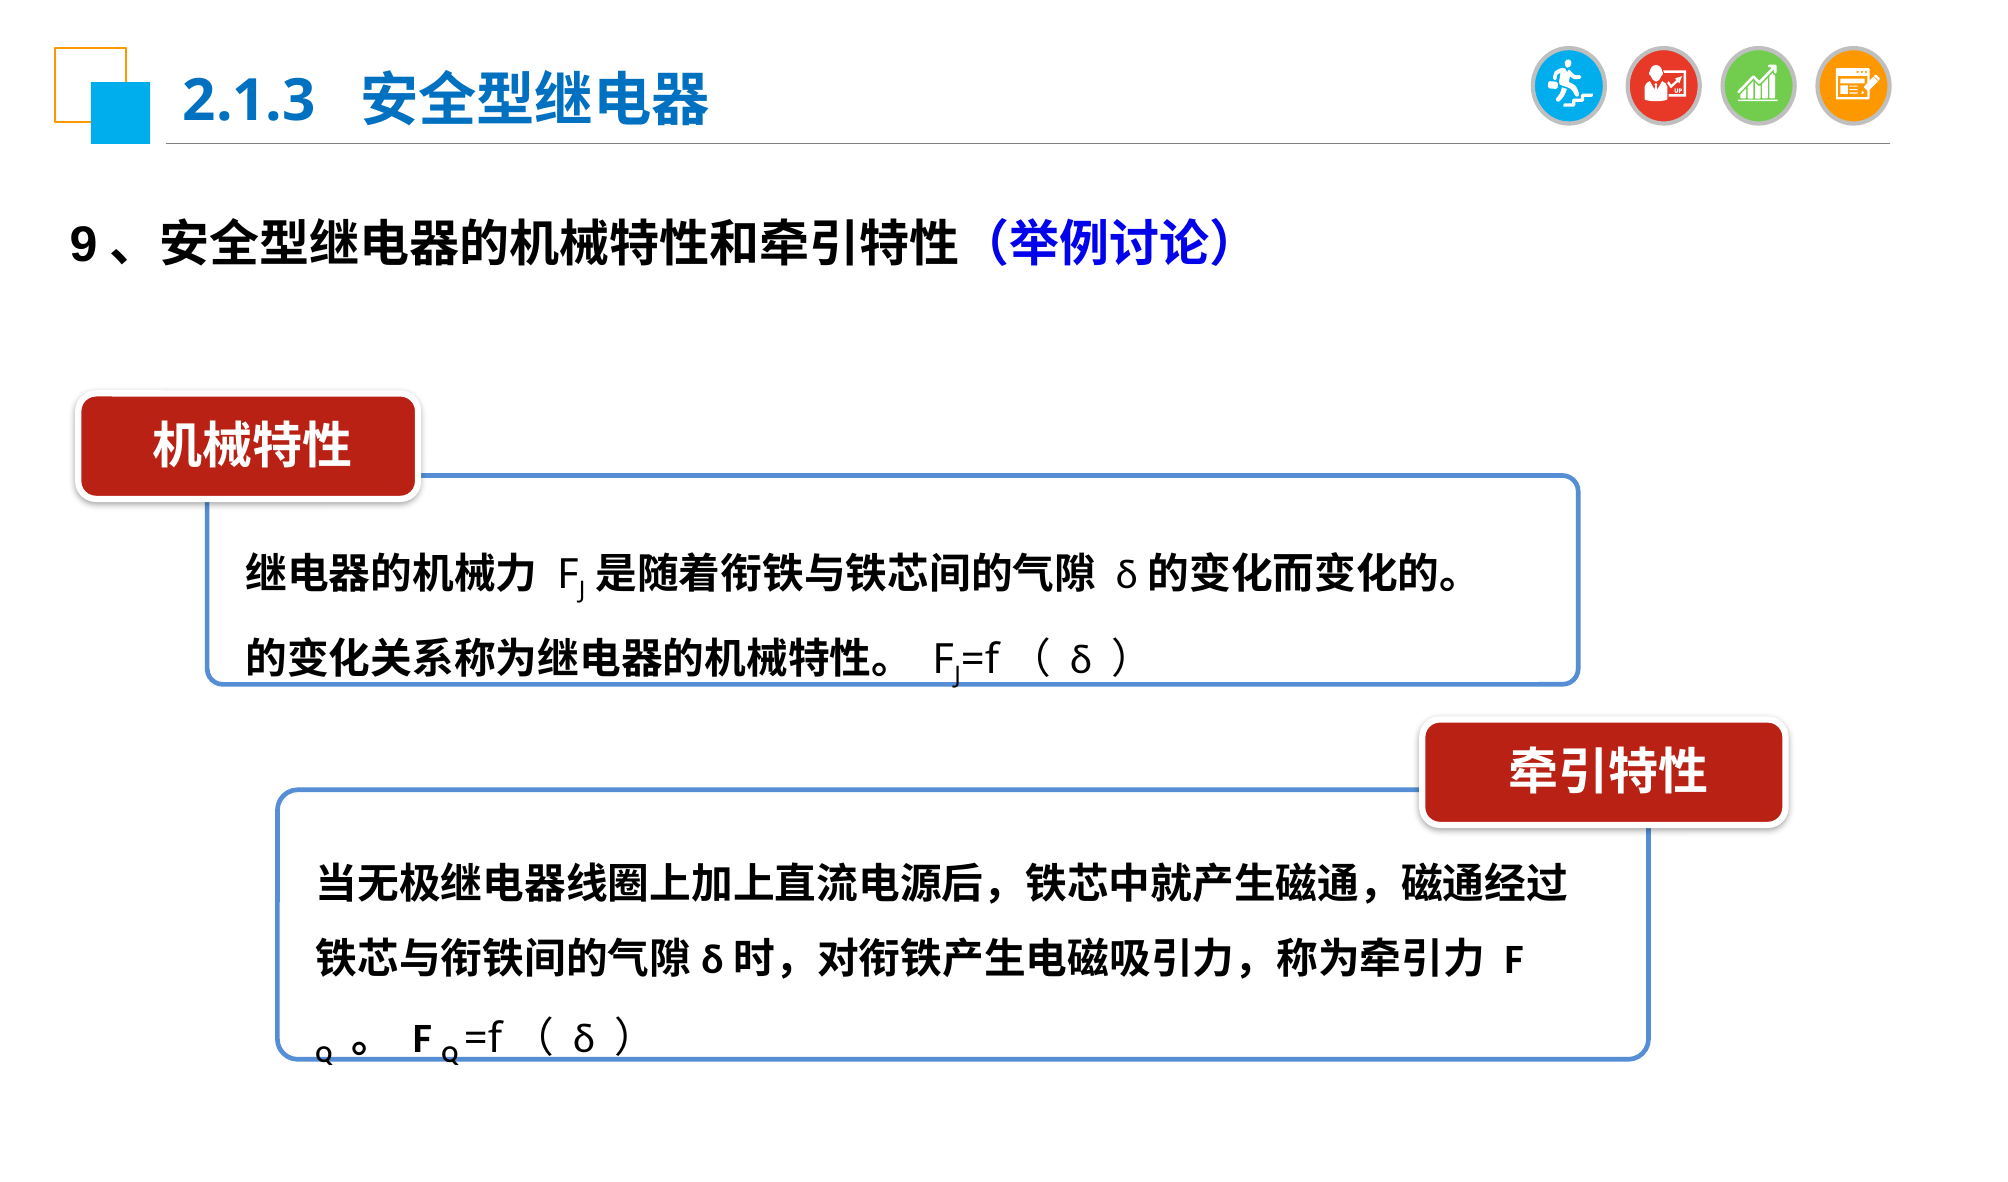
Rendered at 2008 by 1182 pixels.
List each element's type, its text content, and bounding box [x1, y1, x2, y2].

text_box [77, 393, 419, 500]
text_box 继电器的机械力 FJ是随着衔铁与铁芯间的气隙 δ的变化而变化的。 的变化关系称为继电器的机械特性。 FJ=f（ δ ） [230, 510, 1544, 696]
text_box 2.1.3 安全型继电器 [162, 51, 731, 142]
text_box [1614, 836, 1651, 1062]
text_box 当无极继电器线圈上加上直流电源后，铁芯中就产生磁通，磁通经过铁芯与衔铁间的气隙δ时，对衔铁产生电磁吸引力，称为牵引力 F Q 。 F Q =f（ δ ） [300, 824, 1614, 1075]
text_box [1421, 719, 1786, 826]
text_box [275, 787, 1416, 1062]
text_box 9、安全型继电器的机械特性和牵引特性（举例讨论） [54, 203, 1356, 279]
text_box [205, 510, 230, 687]
text_box [404, 473, 1581, 687]
